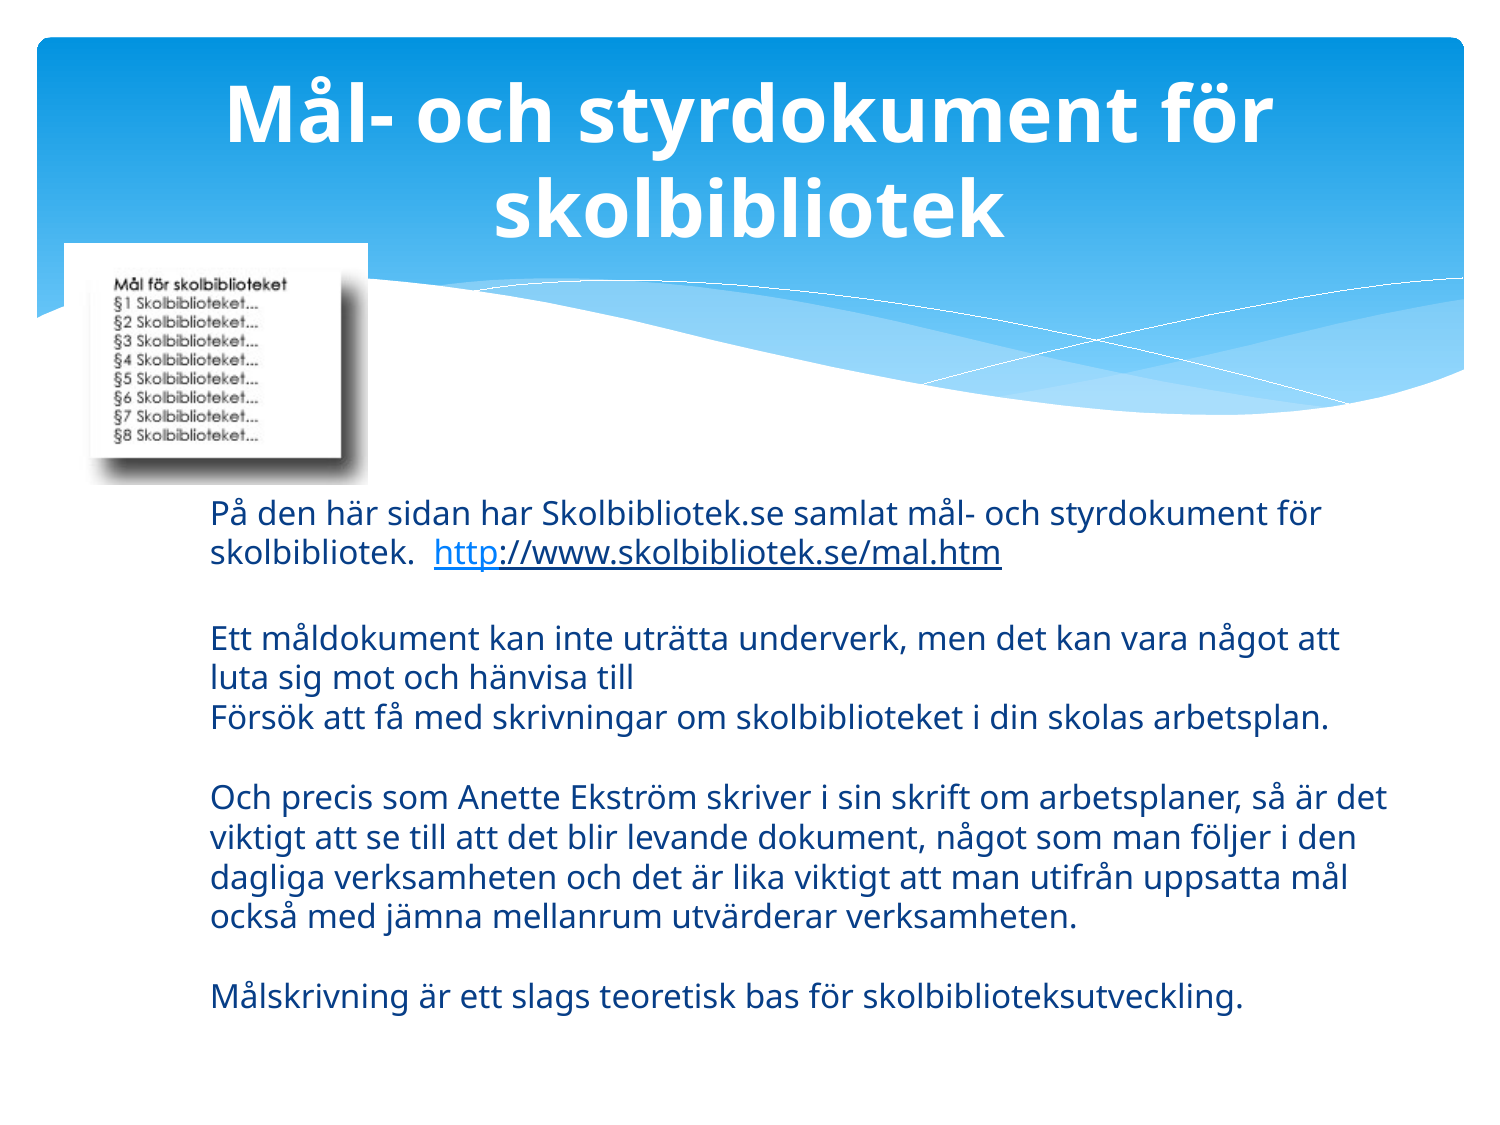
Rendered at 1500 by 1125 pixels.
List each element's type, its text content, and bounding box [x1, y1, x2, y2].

picture [64, 243, 369, 485]
title Mål- och styrdokument för skolbibliotek [75, 55, 1425, 261]
list På den här sidan har Skolbibliotek.se samlat mål- och styrdokument för skolbibliotek. http://www.skolbibliotek.se/mal.htm Ett måldokument kan inte uträtta underverk, men det kan vara något att luta sig mot och hänvisa till Försök att få med skrivningar om skolbiblioteket i din skolas arbetsplan. Och precis som Anette Ekström skriver i sin skrift om arbetsplaner, så är det viktigt att se till att det blir levande dokument, något som man följer i den dagliga verksamheten och det är lika viktigt att man utifrån uppsatta mål också med jämna mellanrum utvärderar verksamheten. Målskrivning är ett slags teoretisk bas för skolbiblioteksutveckling. [194, 484, 1411, 1051]
